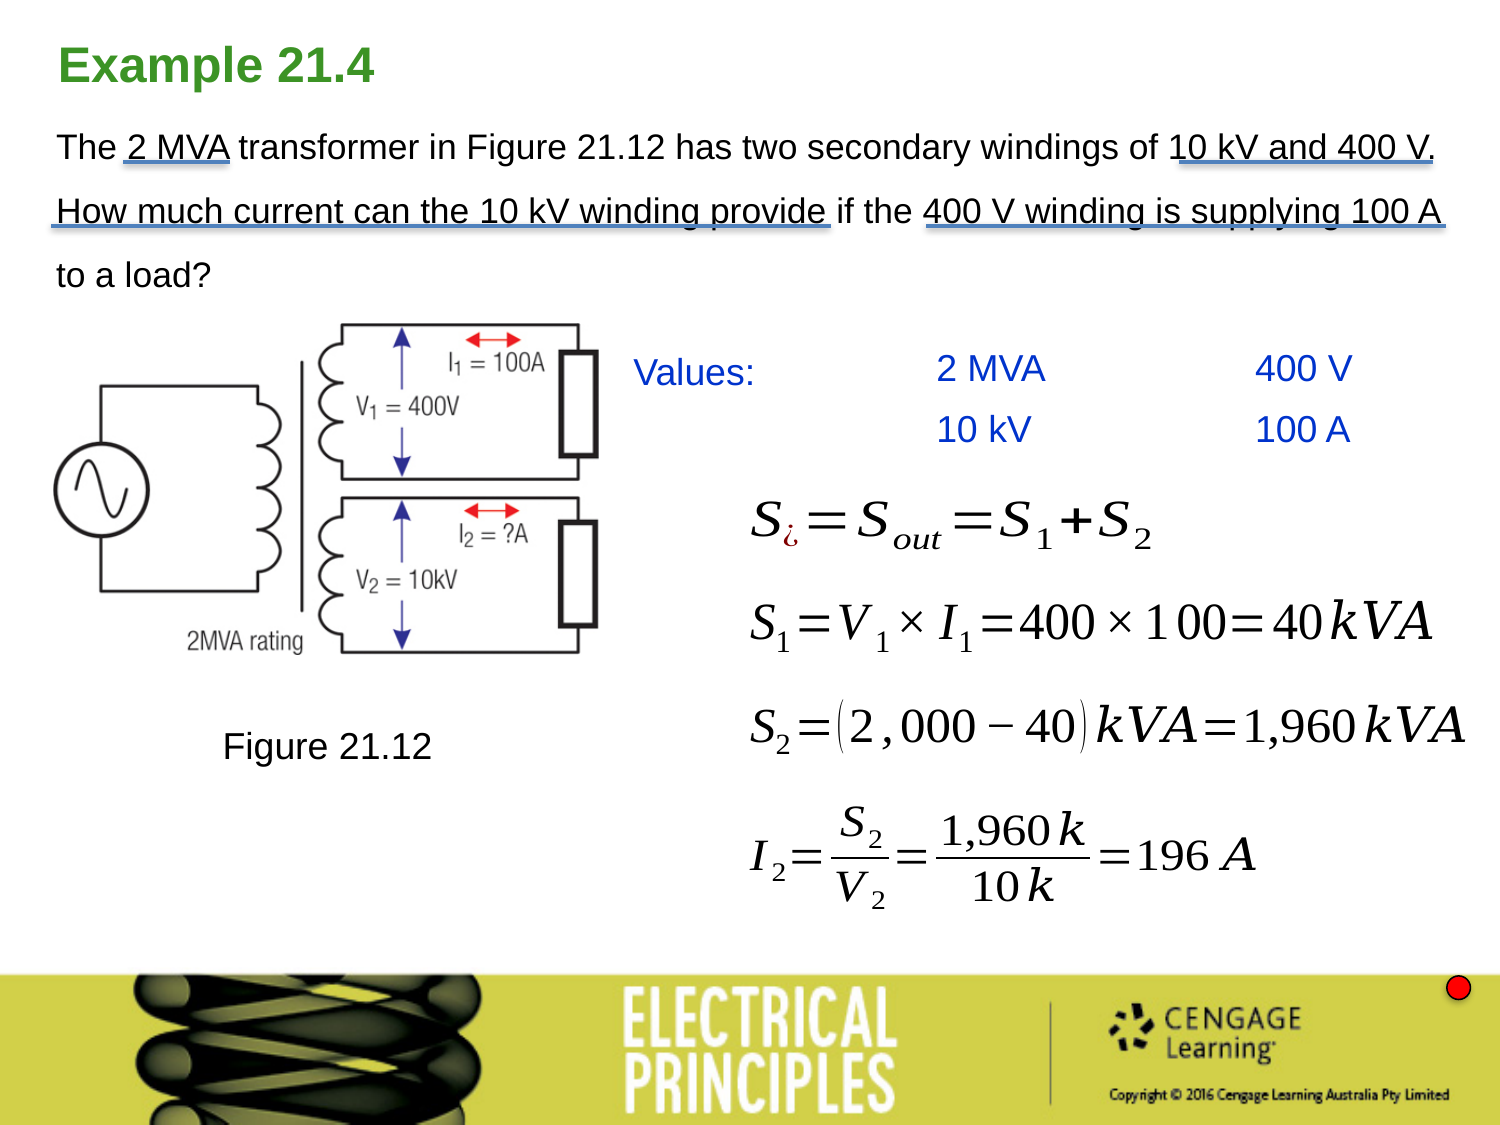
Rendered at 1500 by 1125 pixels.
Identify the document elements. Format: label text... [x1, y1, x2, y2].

text_box Values: [618, 340, 771, 401]
picture [0, 0, 1500, 1125]
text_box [52, 323, 599, 776]
text_box Example 21.4 [43, 24, 390, 95]
text_box The 2 MVA transformer in Figure 21.12 has two secondary windings of 10 kV and 400 V. How much current can the 10 kV winding provide if the 400 V winding is supplying 100 A to a load? [41, 95, 1459, 302]
text_box [1446, 975, 1472, 1001]
